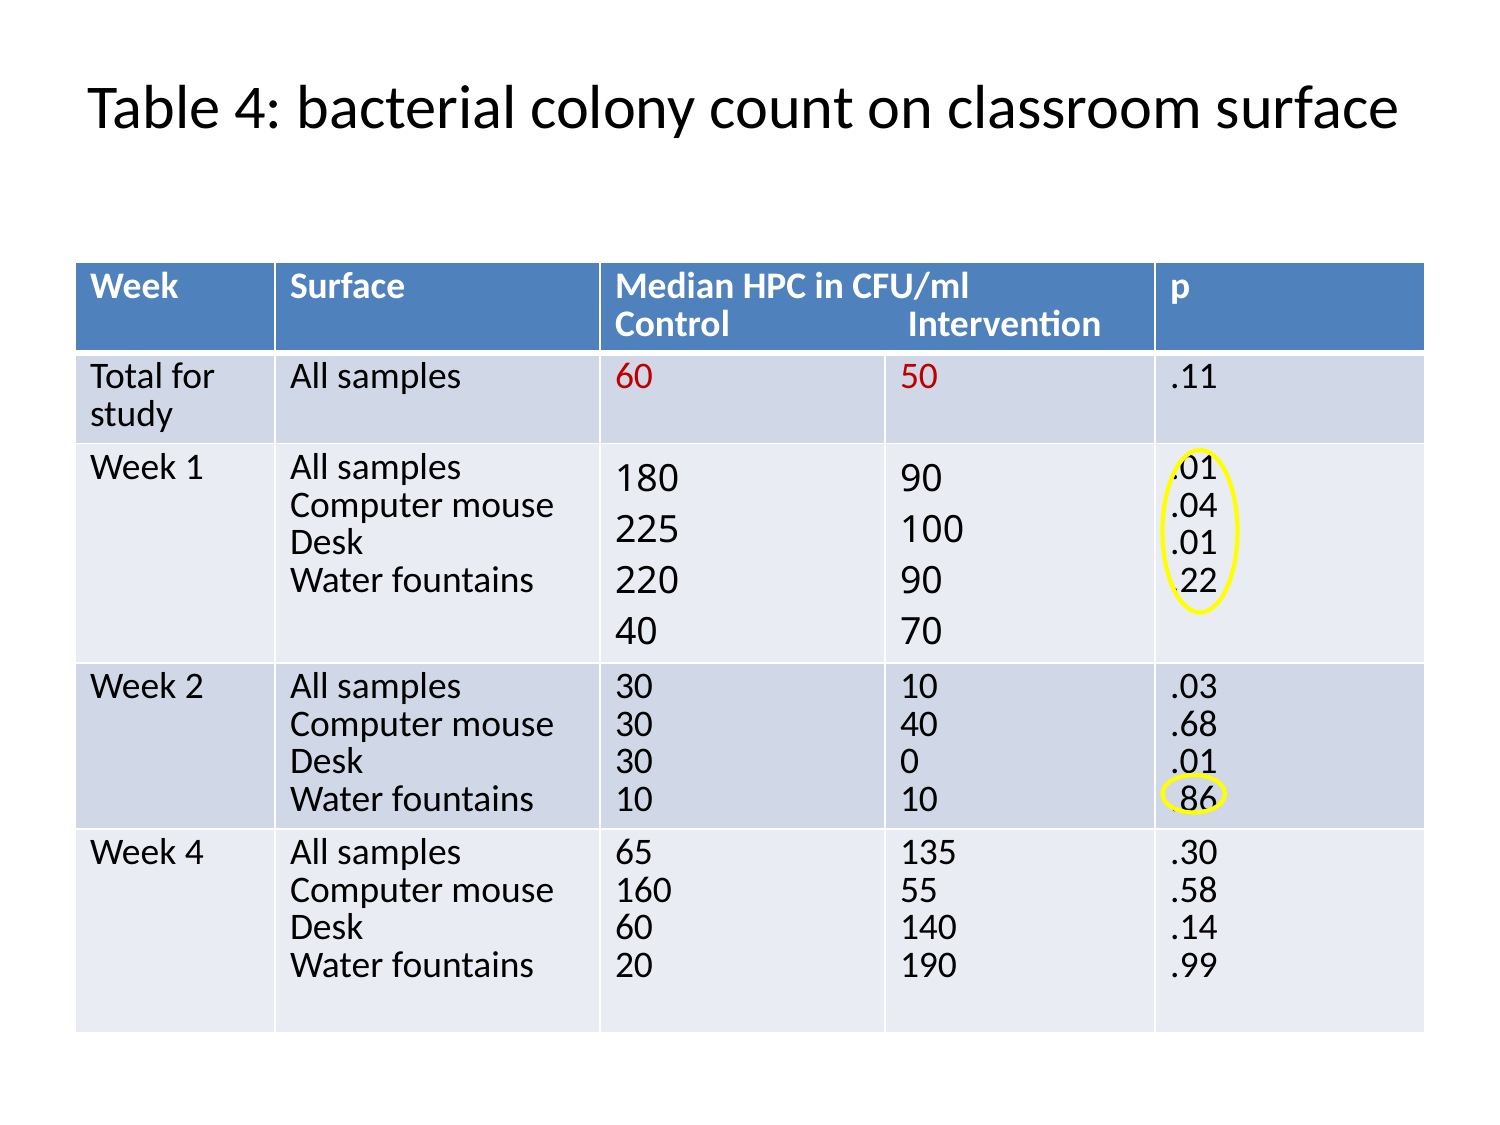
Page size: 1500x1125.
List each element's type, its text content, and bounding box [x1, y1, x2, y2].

table_header Surface [276, 263, 599, 350]
text_box [1160, 772, 1228, 815]
table_cell 50 [886, 356, 1154, 443]
table_cell All samples Computer mouse Desk Water fountains [276, 444, 599, 662]
title Table 4: bacterial colony count on classroom surface [62, 45, 1425, 163]
table_cell Week 2 [76, 664, 274, 828]
table_cell All samples Computer mouse Desk Water fountains [276, 664, 599, 828]
table_cell 90 100 90 70 [886, 444, 1154, 662]
text_box [1160, 447, 1240, 615]
table_cell .30 .58 .14 .99 [1156, 830, 1424, 1032]
table_cell All samples [276, 356, 599, 443]
table_cell .03 .68 .01 .86 [1156, 664, 1424, 828]
table_cell 180 225 220 40 [601, 444, 884, 662]
table_cell 60 [601, 356, 884, 443]
table_cell .11 [1156, 356, 1424, 443]
table_cell All samples Computer mouse Desk Water fountains [276, 830, 599, 1032]
table_cell Total for study [76, 356, 274, 443]
table_header p [1156, 263, 1424, 350]
table_cell .01 .04 .01 .22 [1156, 444, 1424, 662]
table_cell 135 55 140 190 [886, 830, 1154, 1032]
table_cell 30 30 30 10 [601, 664, 884, 828]
table_cell 65 160 60 20 [601, 830, 884, 1032]
table_cell Week 4 [76, 830, 274, 1032]
table_cell 10 40 0 10 [886, 664, 1154, 828]
table_cell Week 1 [76, 444, 274, 662]
table_header Median HPC in CFU/ml Control Intervention [601, 263, 1154, 350]
table_header Week [76, 263, 274, 350]
